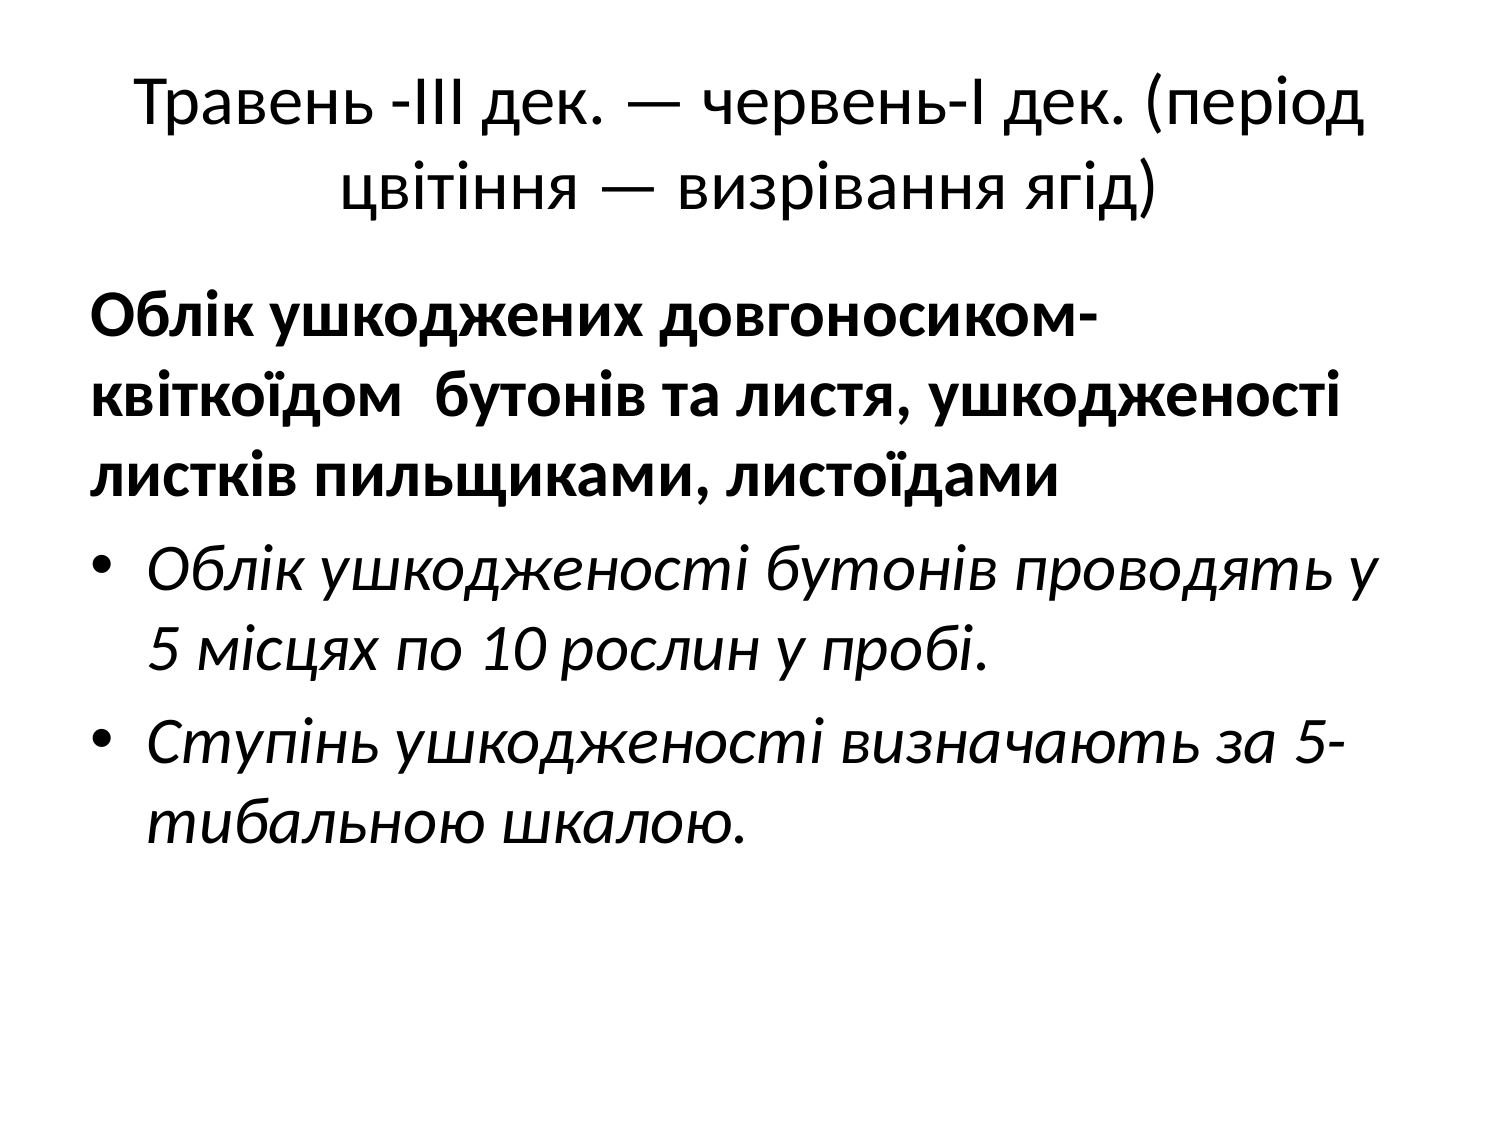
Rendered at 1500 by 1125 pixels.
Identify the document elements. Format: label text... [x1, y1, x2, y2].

list Облік ушкоджених довгоносиком-квіткоїдом бутонів та листя, ушкодженості листків пильщиками, листоїдами Облік ушкодженості бутонів проводять у 5 місцях по 10 рослин у пробі. Ступінь ушкодженості визначають за 5-тибальною шкалою. [75, 262, 1425, 1005]
title Травень -III дек. — червень-І дек. (період цвітіння — визрівання ягід) [75, 45, 1425, 233]
